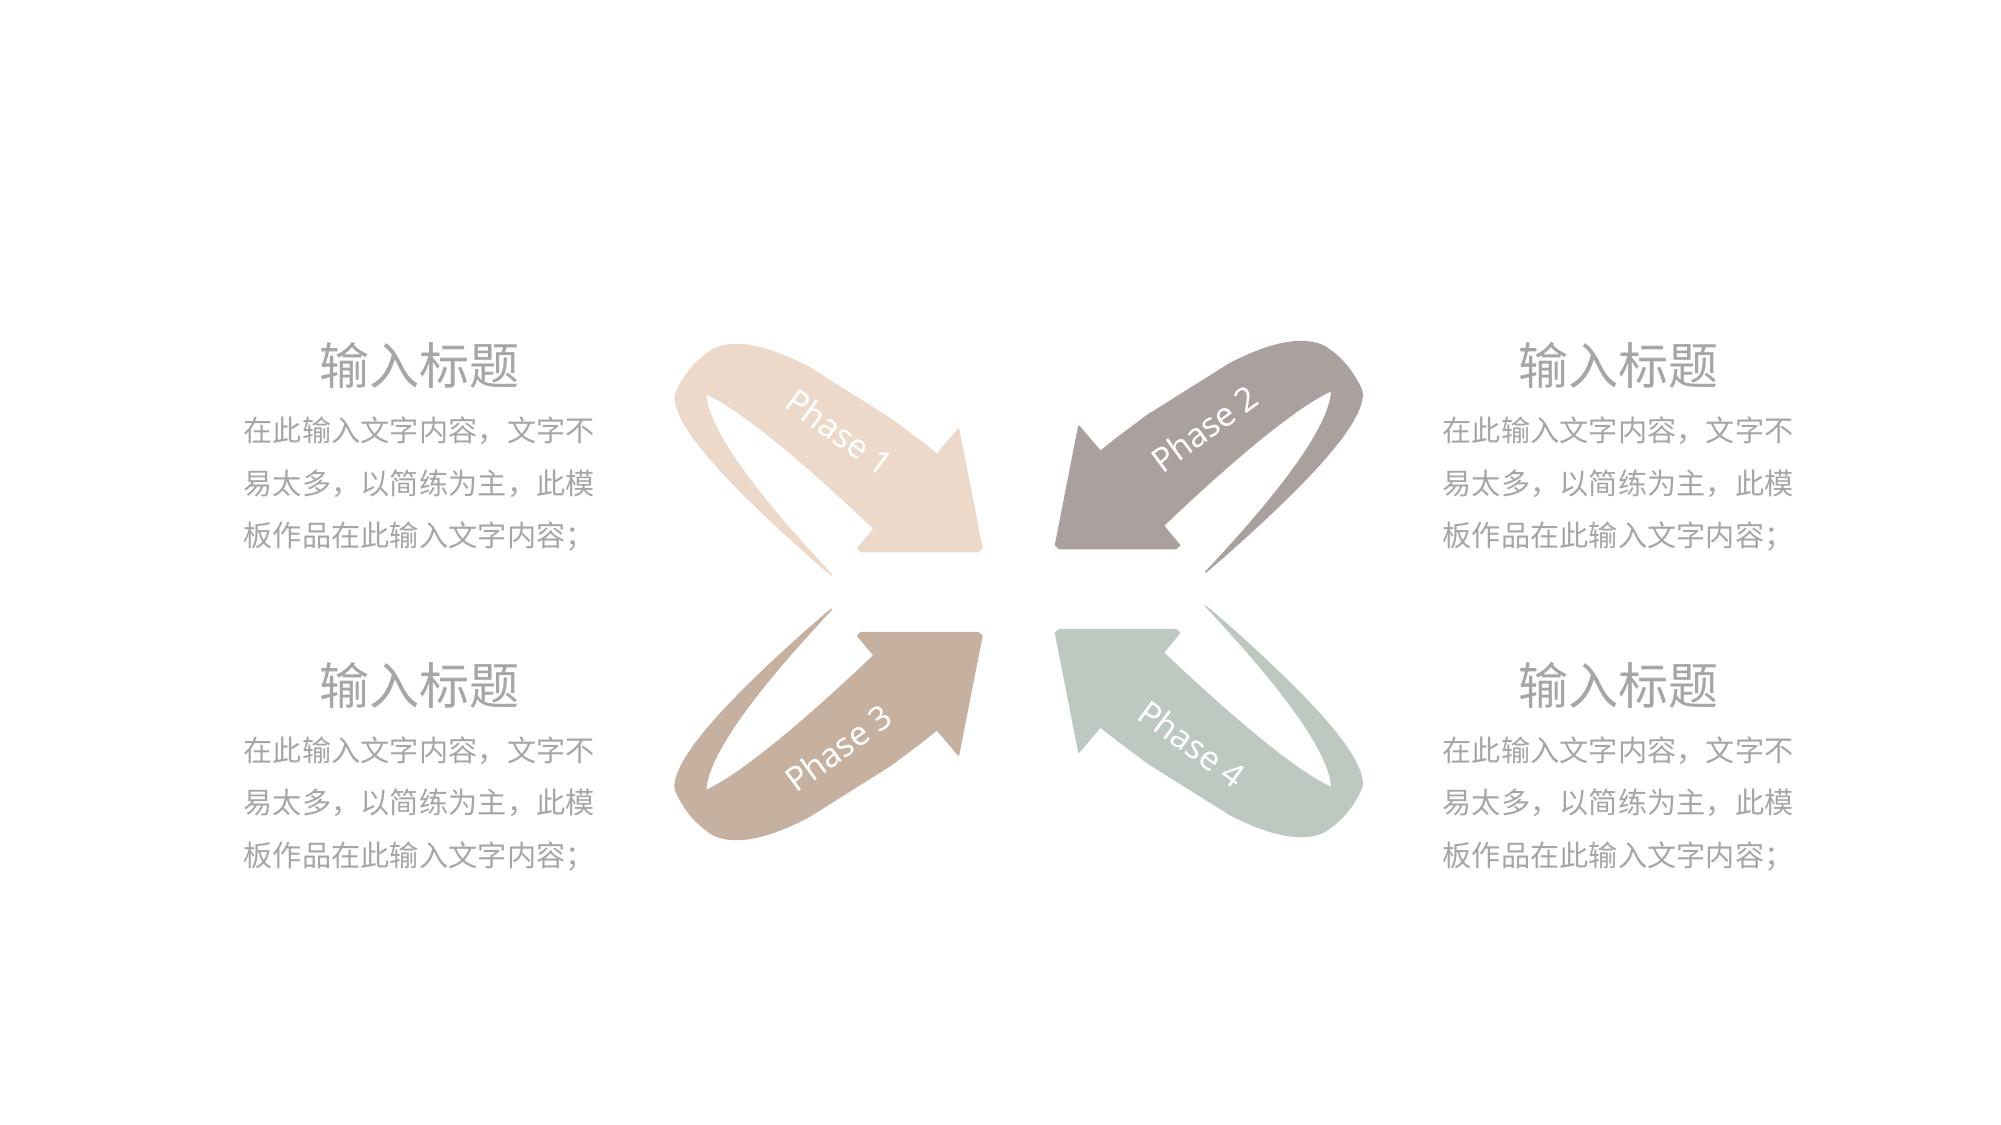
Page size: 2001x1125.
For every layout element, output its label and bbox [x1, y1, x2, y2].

text_box [219, 327, 619, 556]
text_box [1419, 646, 1818, 876]
text_box [674, 340, 1363, 841]
text_box [1419, 327, 1818, 556]
text_box [219, 646, 619, 876]
